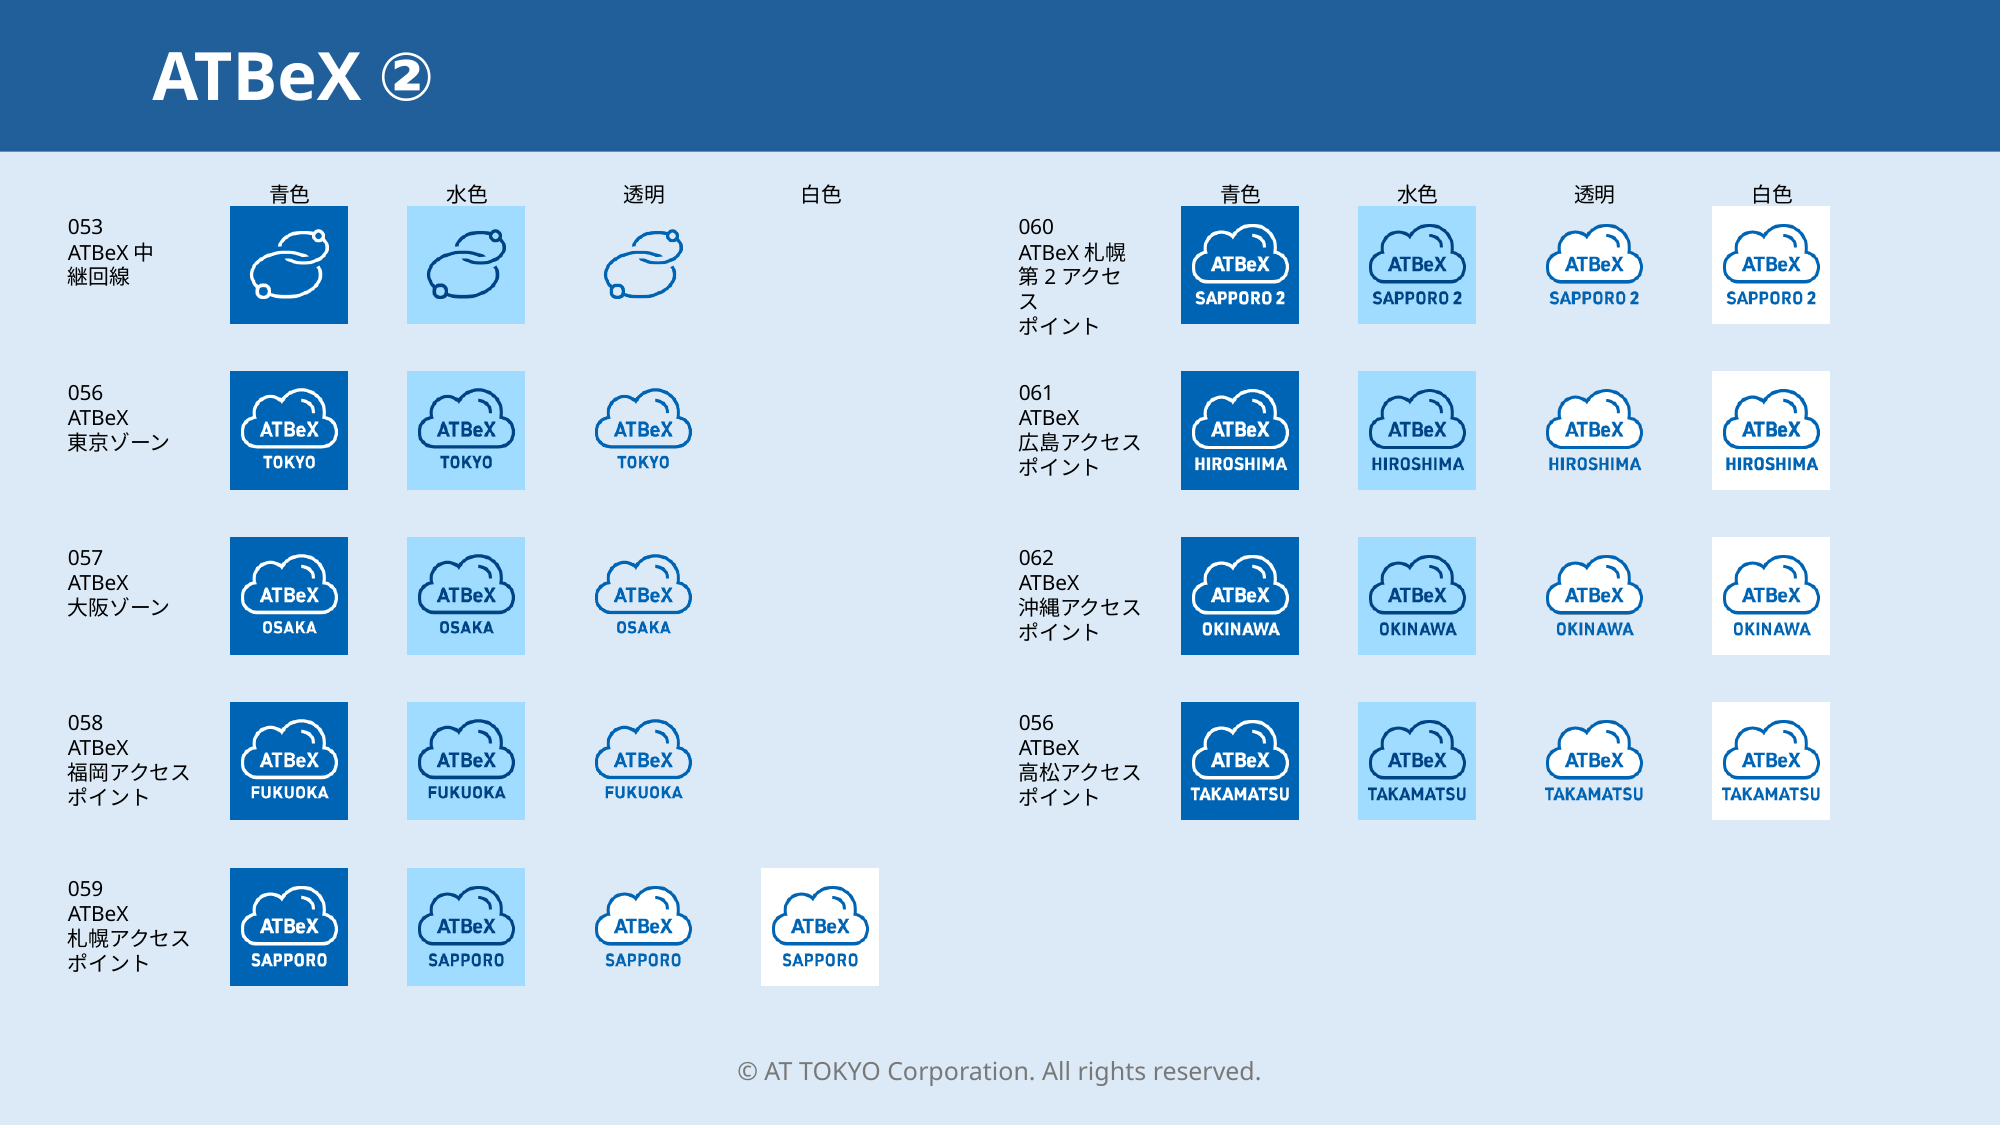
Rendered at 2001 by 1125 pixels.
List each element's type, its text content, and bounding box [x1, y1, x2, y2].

picture [1712, 371, 1831, 490]
picture [1712, 702, 1831, 821]
picture [1357, 536, 1476, 655]
picture [1180, 536, 1299, 655]
text_box 058 ATBeX 福岡アクセスポイント [53, 702, 217, 818]
picture [584, 702, 703, 821]
picture [1357, 371, 1476, 490]
picture [406, 867, 526, 986]
picture [229, 536, 348, 655]
picture [406, 536, 526, 655]
picture [1534, 702, 1654, 821]
picture [584, 371, 703, 490]
text_box 056 ATBeX 東京ゾーン [53, 372, 196, 462]
picture [406, 702, 526, 821]
picture [229, 371, 348, 490]
text_box 056 ATBeX 高松アクセス ポイント [1003, 702, 1170, 818]
picture [1180, 702, 1299, 821]
title ATBeX ② [137, 23, 1863, 135]
picture [761, 867, 880, 986]
picture [229, 867, 348, 986]
picture [1180, 206, 1299, 325]
picture [1357, 702, 1476, 821]
picture [1534, 371, 1654, 490]
picture [1357, 206, 1476, 325]
picture [229, 206, 348, 325]
text_box 053 ATBeX中継回線 [53, 206, 172, 297]
text_box 059 ATBeX 札幌アクセスポイント [53, 868, 217, 983]
picture [584, 867, 703, 986]
text_box 062 ATBeX 沖縄アクセス ポイント [1003, 537, 1170, 652]
text_box 060 ATBeX札幌第2アクセス ポイント [1003, 206, 1158, 347]
picture [1712, 536, 1831, 655]
picture [406, 371, 526, 490]
footer © AT TOKYO Corporation. All rights reserved. [662, 1042, 1338, 1103]
text_box 061 ATBeX 広島アクセス ポイント [1003, 371, 1170, 487]
picture [1534, 206, 1654, 325]
picture [229, 702, 348, 821]
picture [584, 206, 703, 325]
text_box 057 ATBeX 大阪ゾーン [53, 537, 196, 628]
picture [406, 206, 526, 325]
picture [1534, 536, 1654, 655]
picture [584, 536, 703, 655]
picture [1712, 206, 1831, 325]
picture [1180, 371, 1299, 490]
